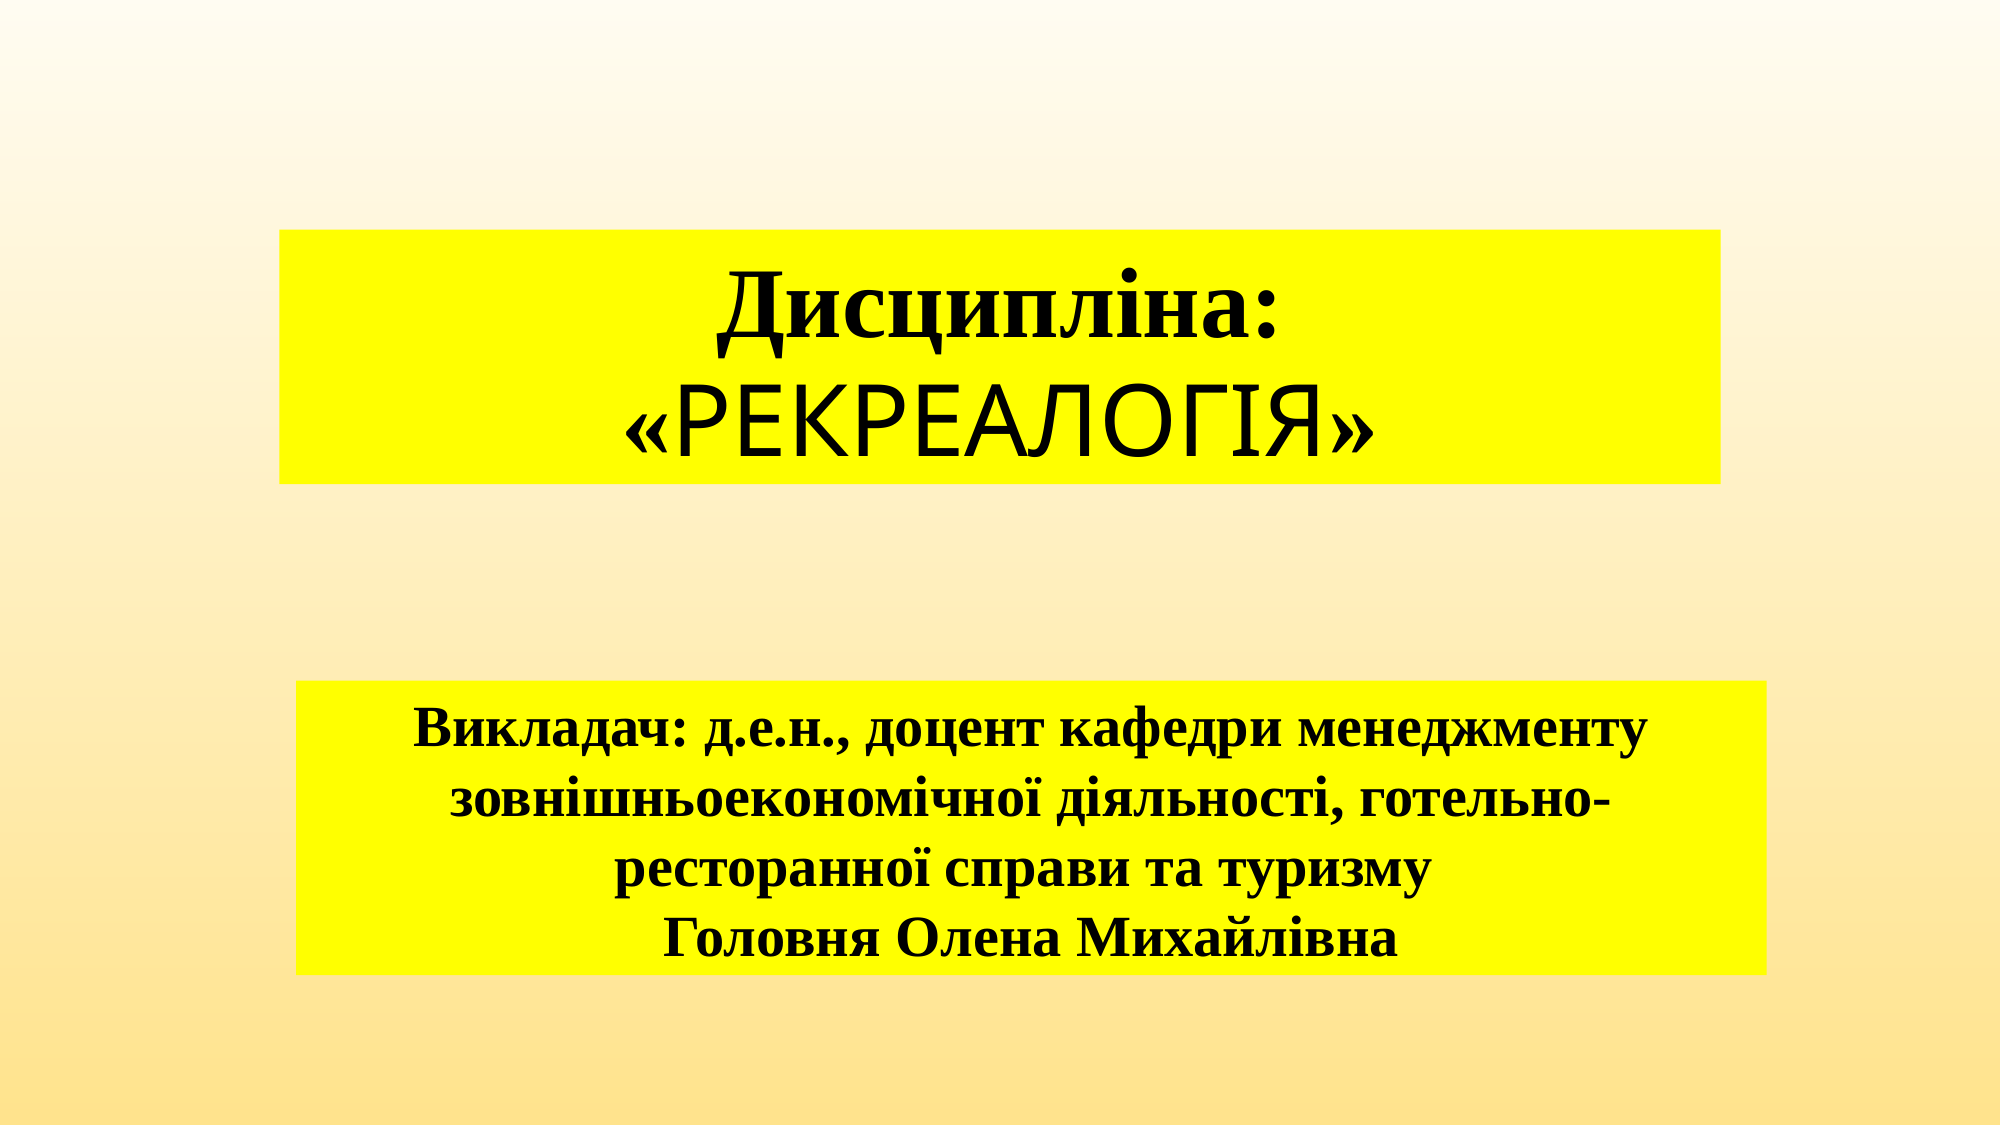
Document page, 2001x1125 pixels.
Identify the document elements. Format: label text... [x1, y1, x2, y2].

text_box Викладач: д.е.н., доцент кафедри менеджменту зовнішньоекономічної діяльності, готельно-ресторанної справи та туризму Головня Олена Михайлівна [296, 680, 1767, 976]
text_box Дисципліна: «РЕКРЕАЛОГІЯ» [279, 229, 1721, 485]
